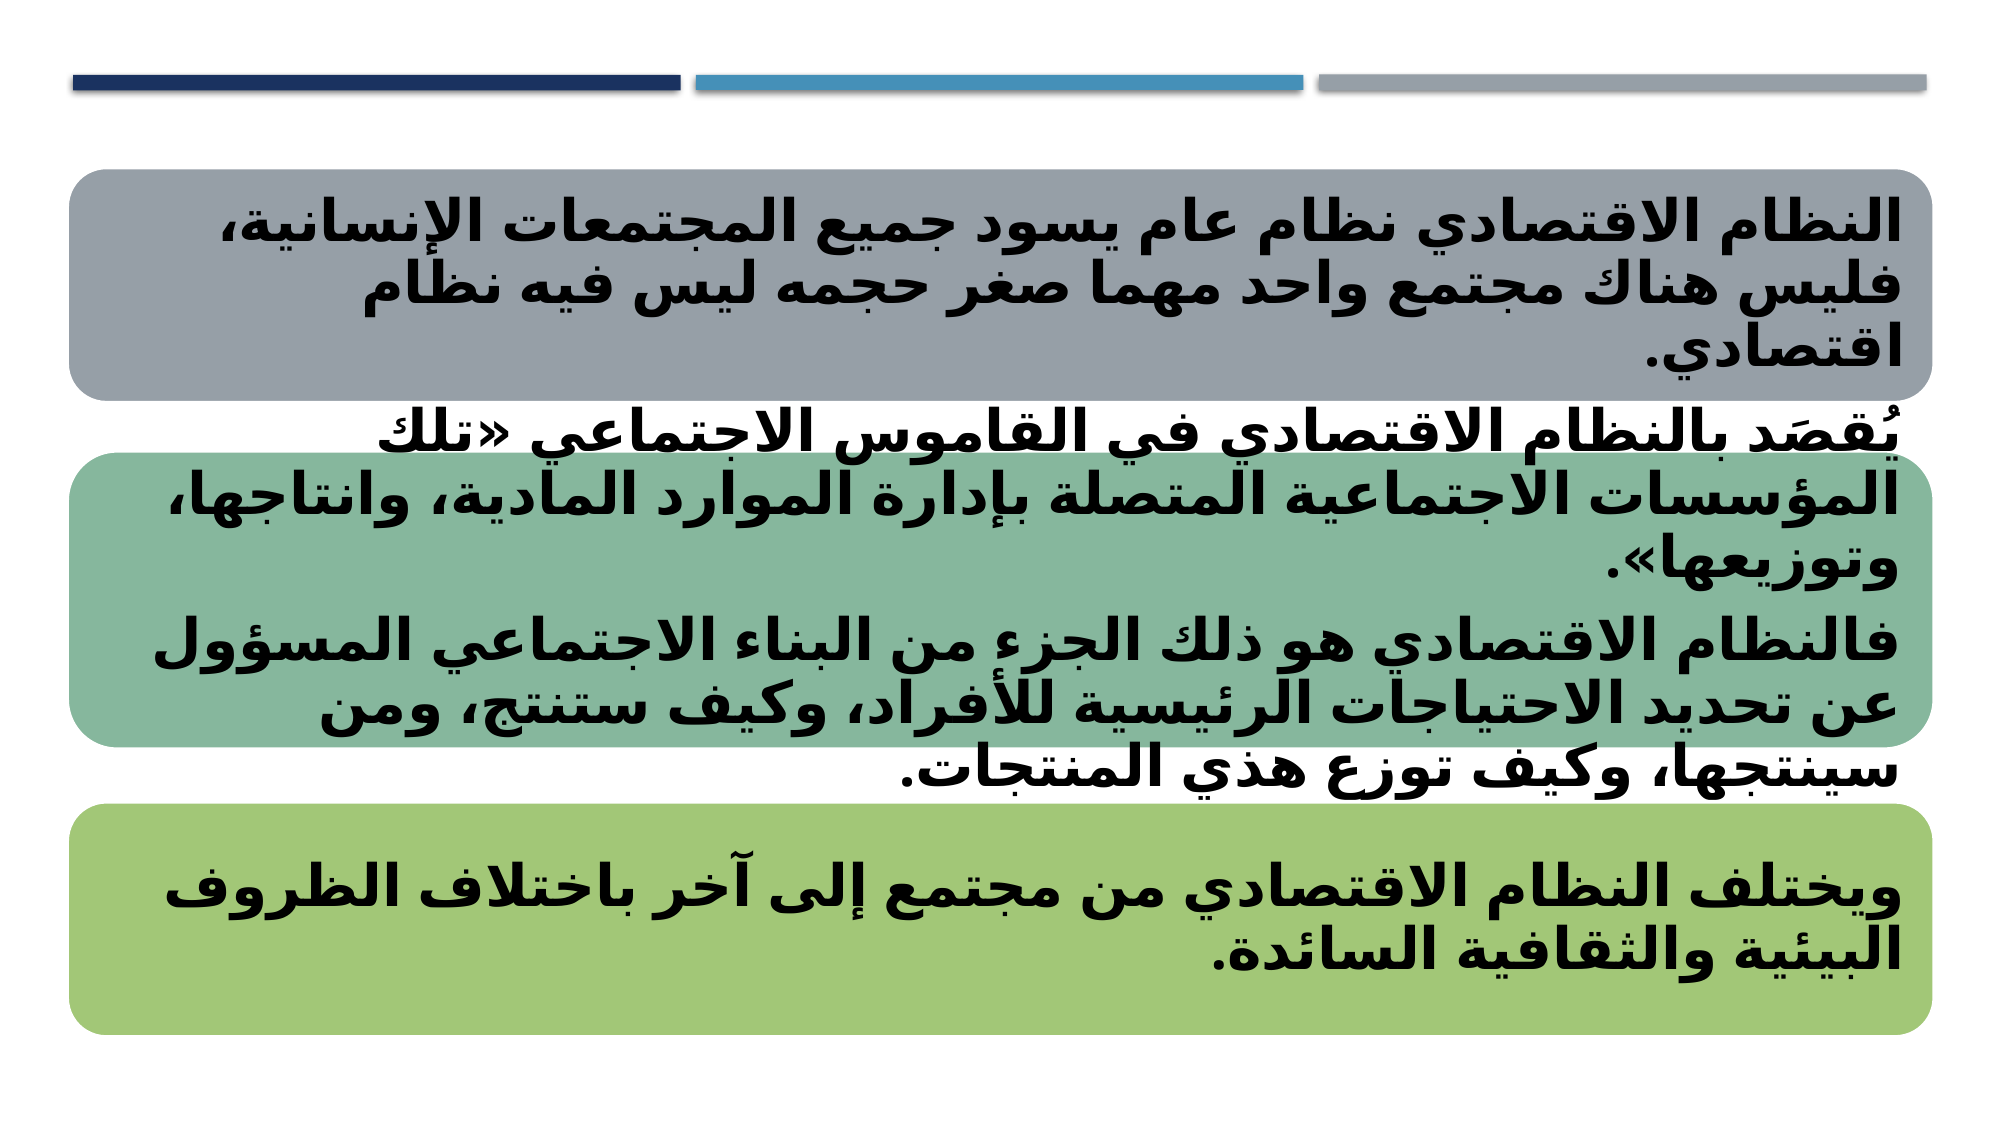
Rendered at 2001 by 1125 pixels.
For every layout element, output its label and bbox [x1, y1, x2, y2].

text_box [66, 109, 1935, 1091]
